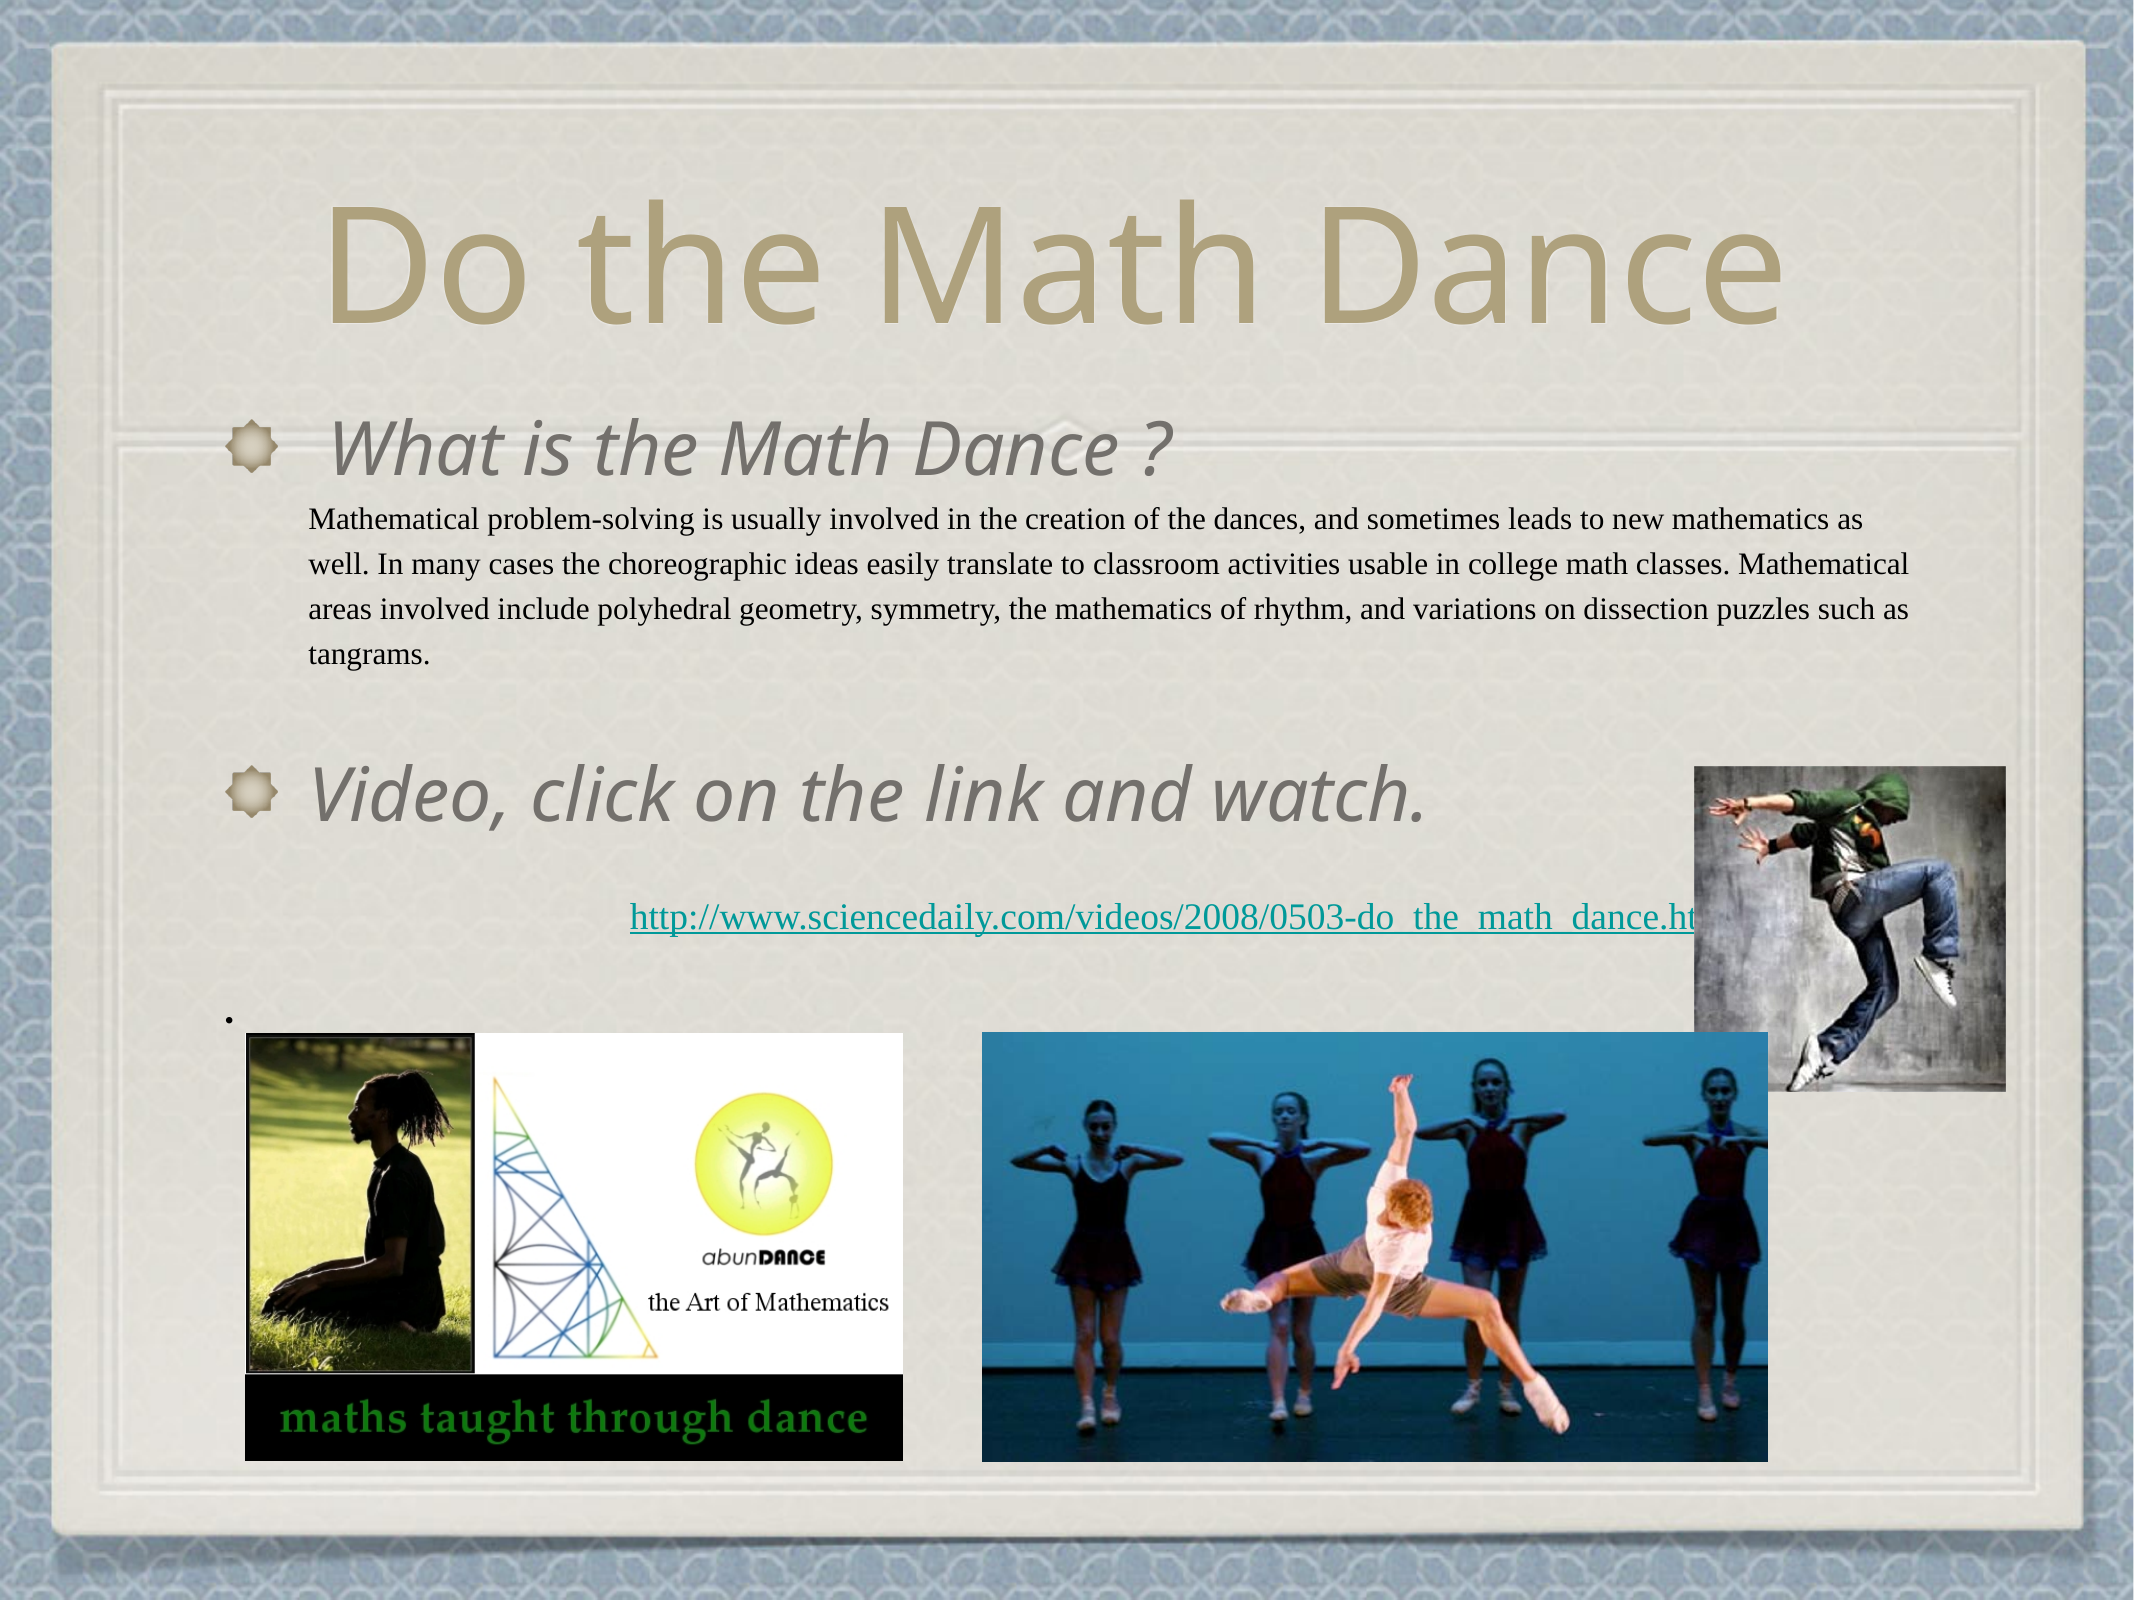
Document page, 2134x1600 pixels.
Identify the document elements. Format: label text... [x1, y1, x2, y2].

title Do the Math Dance [216, 122, 1934, 395]
list What is the Math Dance ? Mathematical problem-solving is usually involved in the creation of the dances, and sometimes leads to new mathematics as well. In many cases the choreographic ideas easily translate to classroom activities usable in college math classes. Mathematical areas involved include polyhedral geometry, symmetry, the mathematics of rhythm, and variations on dissection puzzles such as tangrams. Video, click on the link and watch. http://www.sciencedaily.com/videos/2008/0503-do_the_math_dance.htm [216, 472, 1934, 1041]
picture [0, 0, 2134, 1600]
